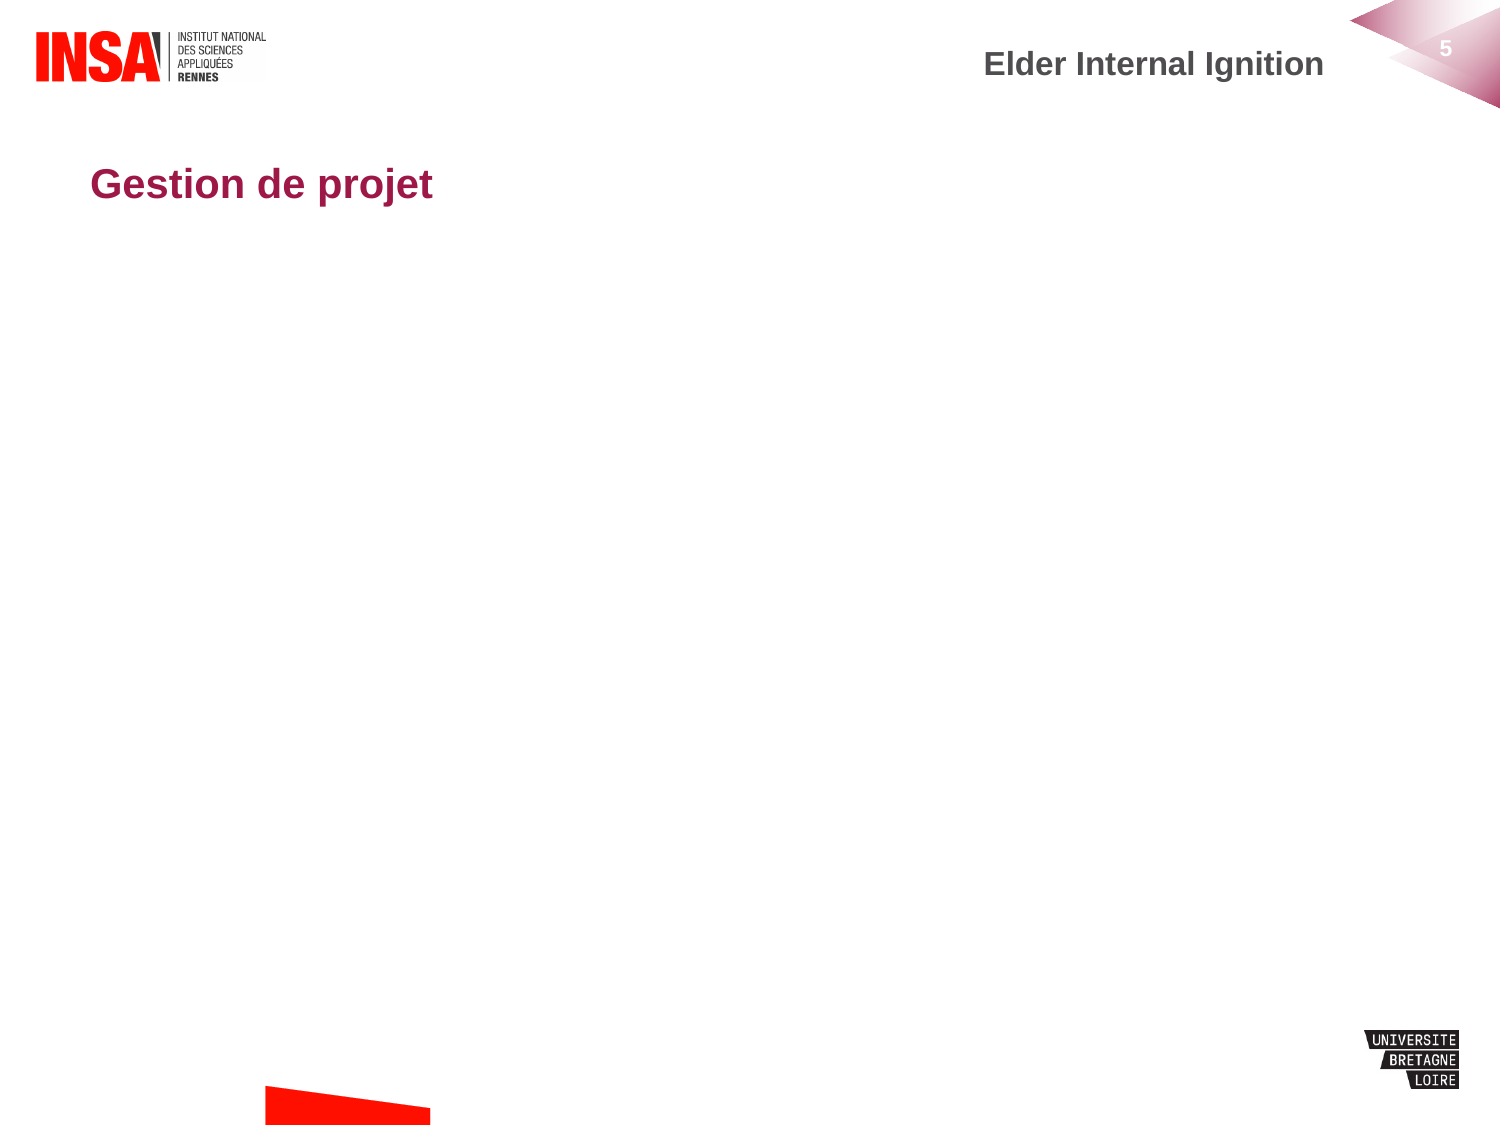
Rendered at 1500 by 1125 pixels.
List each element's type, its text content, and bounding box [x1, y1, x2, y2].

title Elder Internal Ignition [289, 15, 1350, 109]
list Gestion de projet [75, 149, 1425, 1059]
picture [36, 31, 266, 82]
picture [1364, 1030, 1459, 1089]
